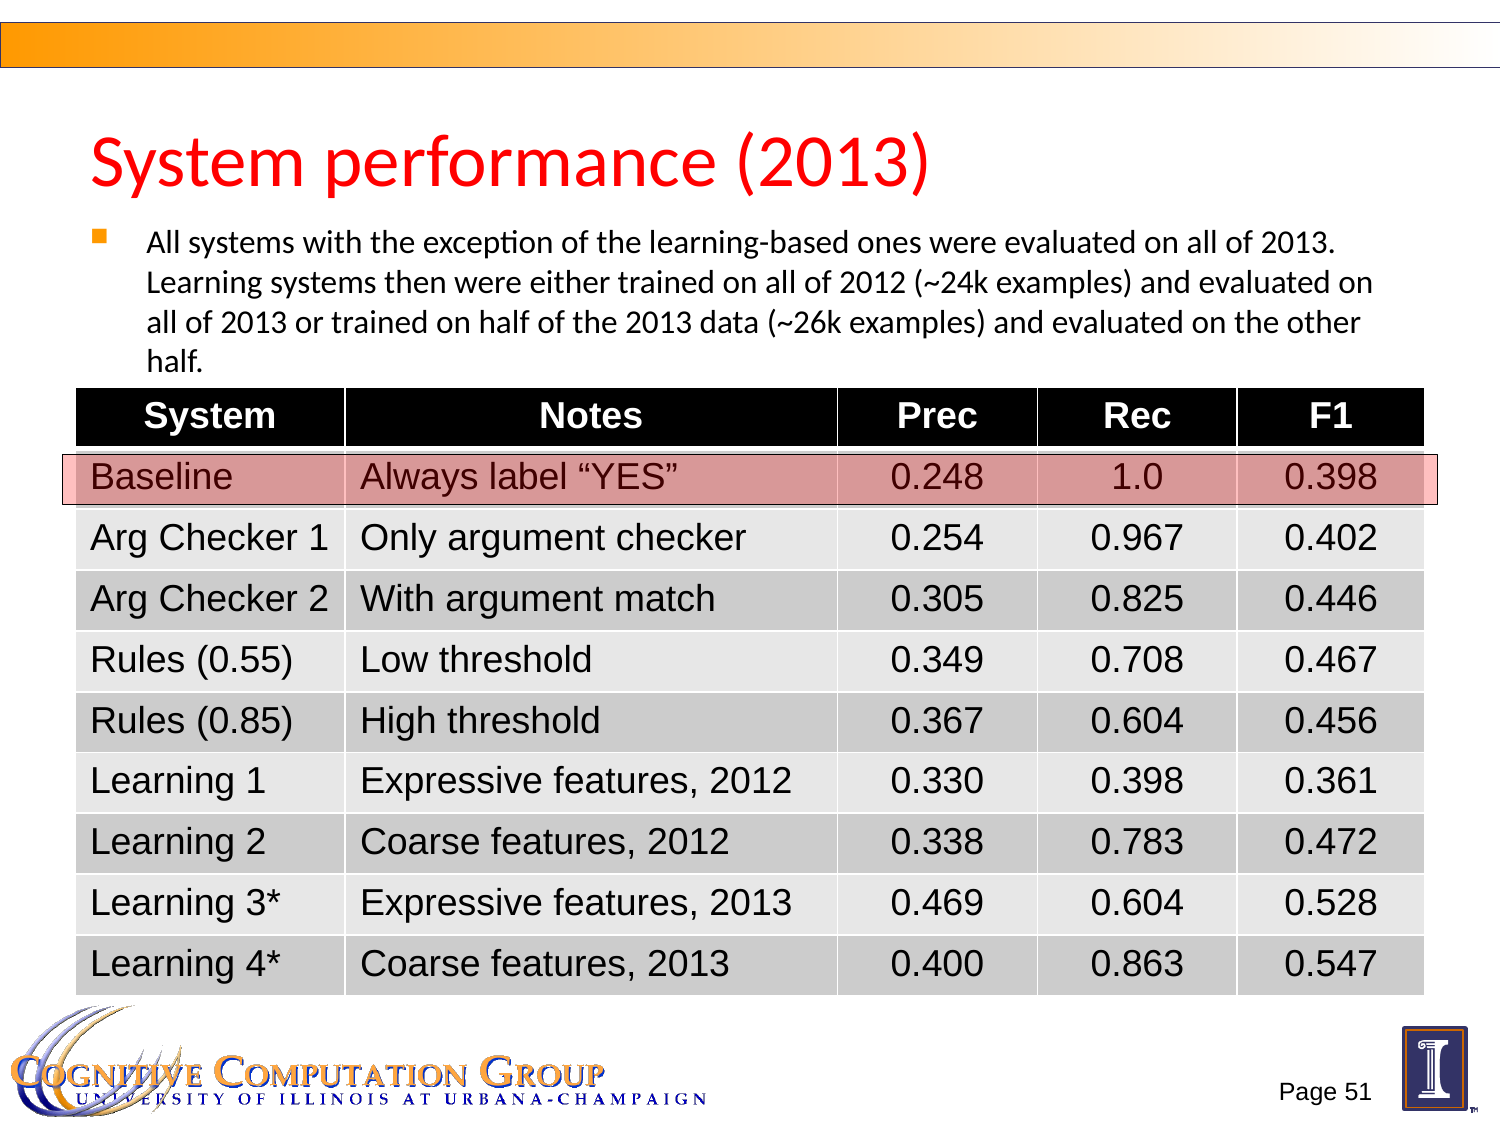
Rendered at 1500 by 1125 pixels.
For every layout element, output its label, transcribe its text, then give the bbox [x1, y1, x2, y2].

table_cell Expressive features, 2012 [346, 753, 837, 812]
table_cell 0.469 [838, 875, 1037, 934]
table_cell High threshold [346, 693, 837, 752]
picture [0, 1000, 713, 1125]
table_cell Coarse features, 2012 [346, 814, 837, 873]
table_cell Low threshold [346, 632, 837, 691]
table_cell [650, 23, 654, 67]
table_cell 0.349 [838, 632, 1037, 691]
table_cell 0.305 [838, 571, 1037, 630]
table_cell With argument match [346, 571, 837, 630]
table_cell 0.863 [1038, 936, 1236, 995]
table_cell Coarse features, 2013 [346, 936, 837, 995]
text_box All systems with the exception of the learning-based ones were evaluated on all of 2013. Learning systems then were either trained on all of 2012 (~24k examples) and evaluated on all of 2013 or trained on half of the 2013 data (~26k examples) and evaluated on the other half. [74, 212, 1425, 350]
table_cell Rules (0.85) [76, 693, 344, 752]
table_cell Expressive features, 2013 [346, 875, 837, 934]
table_cell 0.400 [838, 936, 1037, 995]
text_box [62, 454, 1438, 505]
table_cell Arg Checker 1 [76, 510, 344, 569]
table_cell 0.967 [1038, 510, 1236, 569]
table_cell 0.367 [838, 693, 1037, 752]
table_header Prec [838, 388, 1037, 446]
table_cell Learning 1 [76, 753, 344, 812]
table_cell 0.825 [1038, 571, 1236, 630]
table_header Notes [346, 388, 837, 446]
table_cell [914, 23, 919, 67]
table_cell 0.361 [1238, 753, 1424, 812]
table_cell 0.456 [1238, 693, 1424, 752]
table_cell 0.338 [838, 814, 1037, 873]
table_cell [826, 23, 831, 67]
table_cell 0.708 [1038, 632, 1236, 691]
table_header F1 [1238, 388, 1424, 446]
title System performance (2013) [75, 75, 1425, 212]
table_cell Learning 2 [76, 814, 344, 873]
table_cell 0.528 [1238, 875, 1424, 934]
table_cell 0.783 [1038, 814, 1236, 873]
table_cell 0.604 [1038, 693, 1236, 752]
table_cell 0.398 [1038, 753, 1236, 812]
table_cell 0.446 [1238, 571, 1424, 630]
table_header System [76, 388, 344, 446]
table_header Rec [1038, 388, 1236, 446]
table_cell 0.467 [1238, 632, 1424, 691]
table_cell Arg Checker 2 [76, 571, 344, 630]
table_cell 0.472 [1238, 814, 1424, 873]
table_cell Learning 4* [76, 936, 344, 995]
table_cell Learning 3* [76, 875, 344, 934]
table_cell 0.604 [1038, 875, 1236, 934]
table_cell 0.330 [838, 753, 1037, 812]
table_cell 0.254 [838, 510, 1037, 569]
table_cell 0.402 [1238, 510, 1424, 569]
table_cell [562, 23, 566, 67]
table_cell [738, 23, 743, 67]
table_cell Rules (0.55) [76, 632, 344, 691]
slide_number Page 51 [1237, 1074, 1388, 1113]
table_cell 0.547 [1238, 936, 1424, 995]
table_cell Only argument checker [346, 510, 837, 569]
